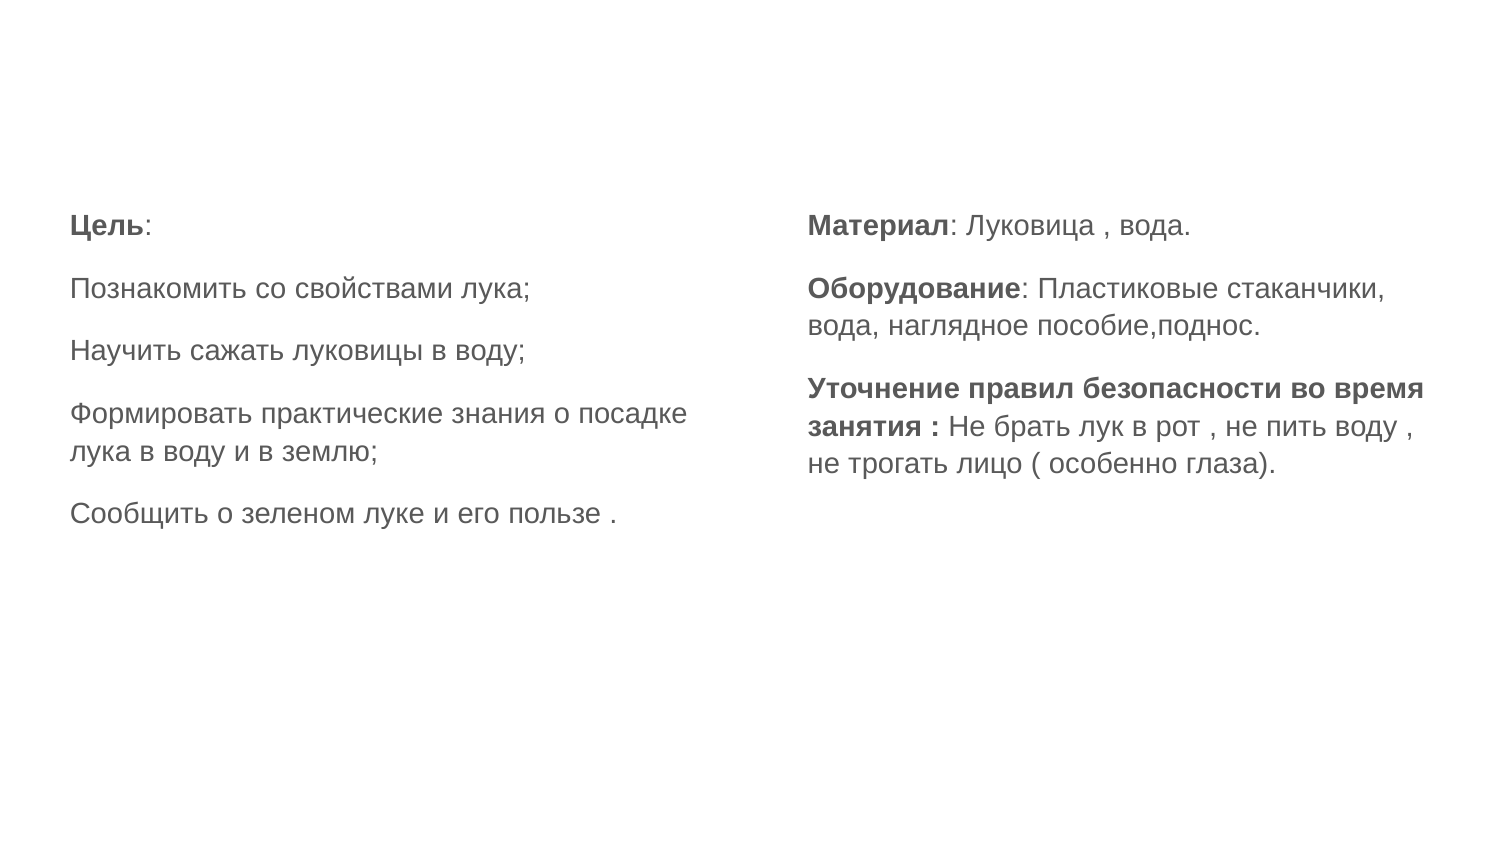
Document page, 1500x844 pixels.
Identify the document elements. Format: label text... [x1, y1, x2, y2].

list Материал: Луковица , вода. Оборудование: Пластиковые стаканчики, вода, наглядное пособие,поднос. Уточнение правил безопасности во время занятия : Не брать лук в рот , не пить воду , не трогать лицо ( особенно глаза). [792, 189, 1449, 750]
list Цель: Познакомить со свойствами лука; Научить сажать луковицы в воду; Формировать практические знания о посадке лука в воду и в землю; Сообщить о зеленом луке и его пользе . [54, 189, 711, 750]
